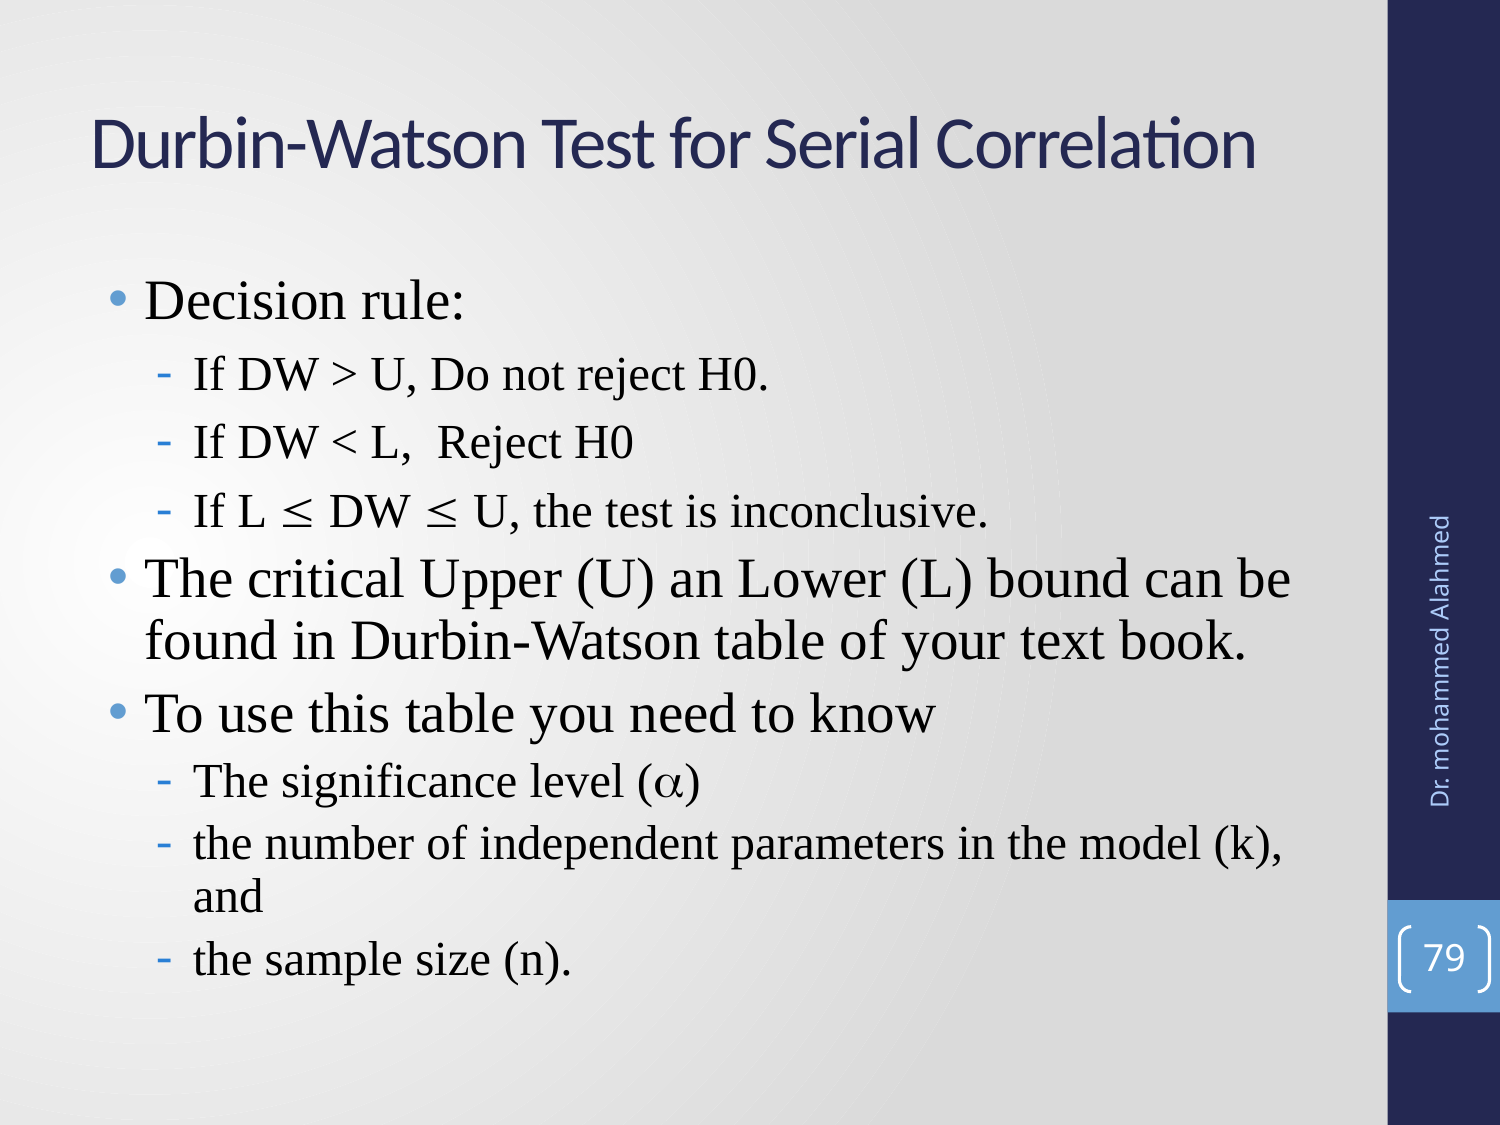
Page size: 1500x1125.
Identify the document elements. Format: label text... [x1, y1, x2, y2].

footer Dr. mohammed Alahmed [1408, 500, 1469, 889]
slide_number 79 [1397, 925, 1492, 994]
title Durbin-Watson Test for Serial Correlation [75, 45, 1325, 233]
list Decision rule: If DW > U, Do not reject H0. If DW < L, Reject H0 If L  DW  U, the test is inconclusive. The critical Upper (U) an Lower (L) bound can be found in Durbin-Watson table of your text book. To use this table you need to know The significance level () the number of independent parameters in the model (k), and the sample size (n). [75, 262, 1325, 1050]
